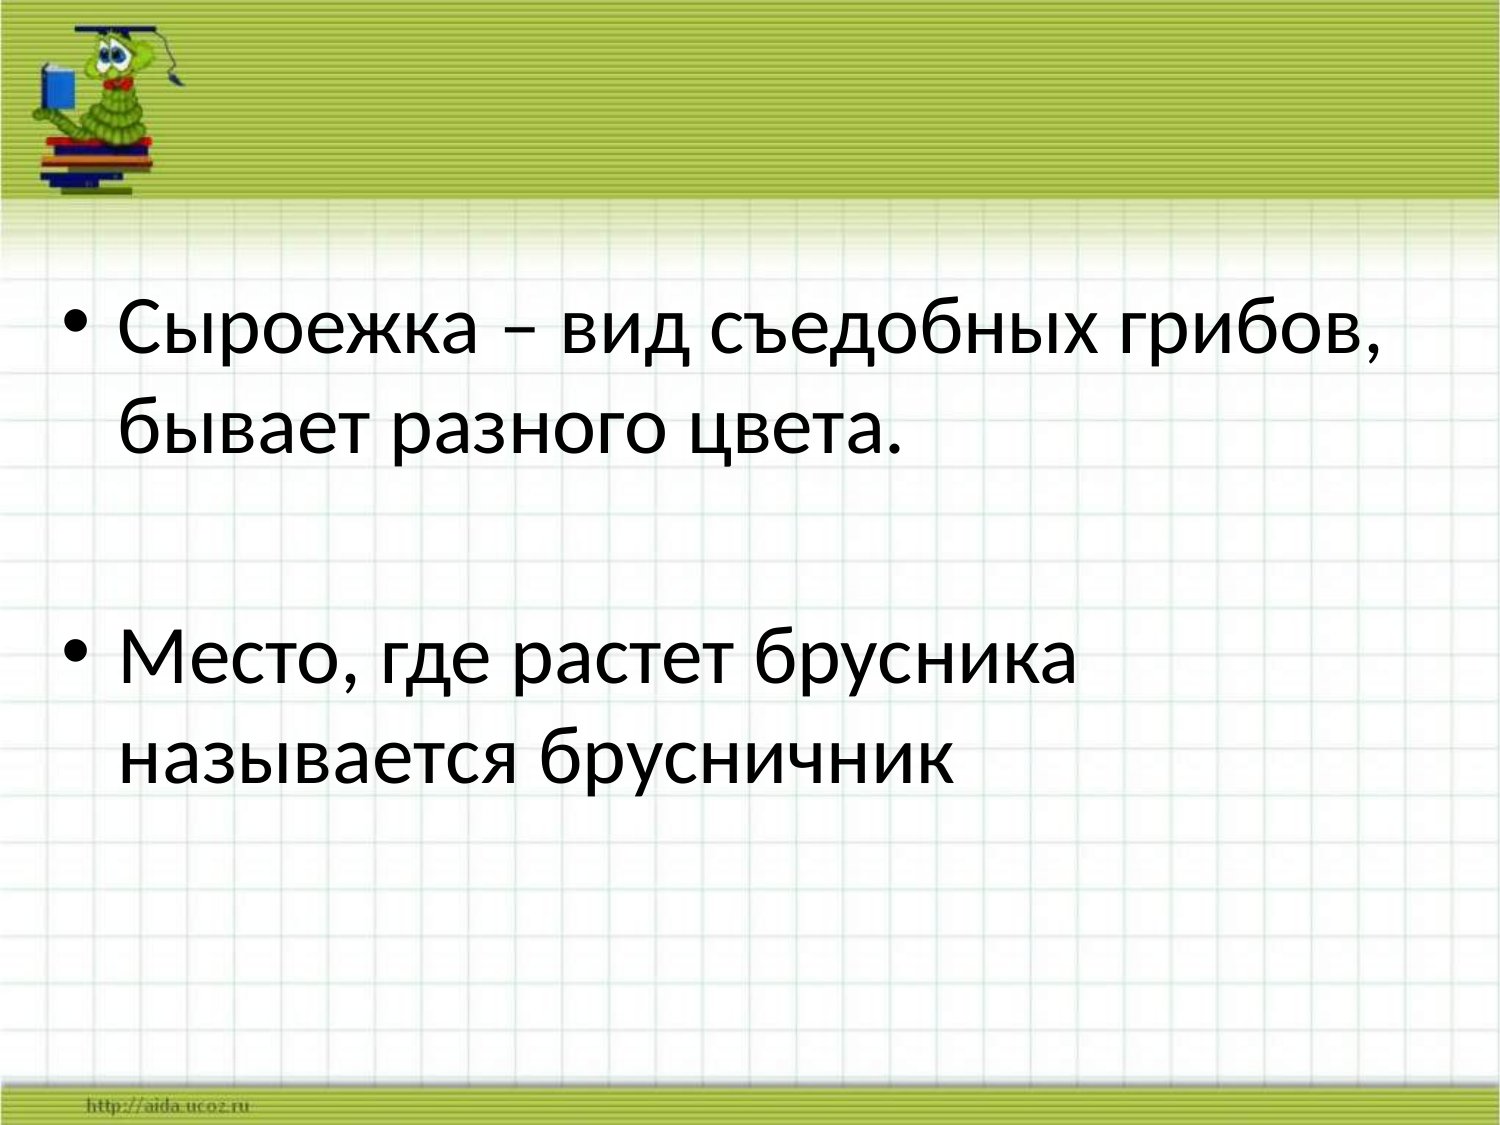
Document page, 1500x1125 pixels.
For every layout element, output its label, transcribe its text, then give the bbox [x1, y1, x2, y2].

list Сыроежка – вид съедобных грибов, бывает разного цвета. Место, где растет брусника называется брусничник [46, 262, 1465, 1005]
picture [0, 0, 1500, 1125]
